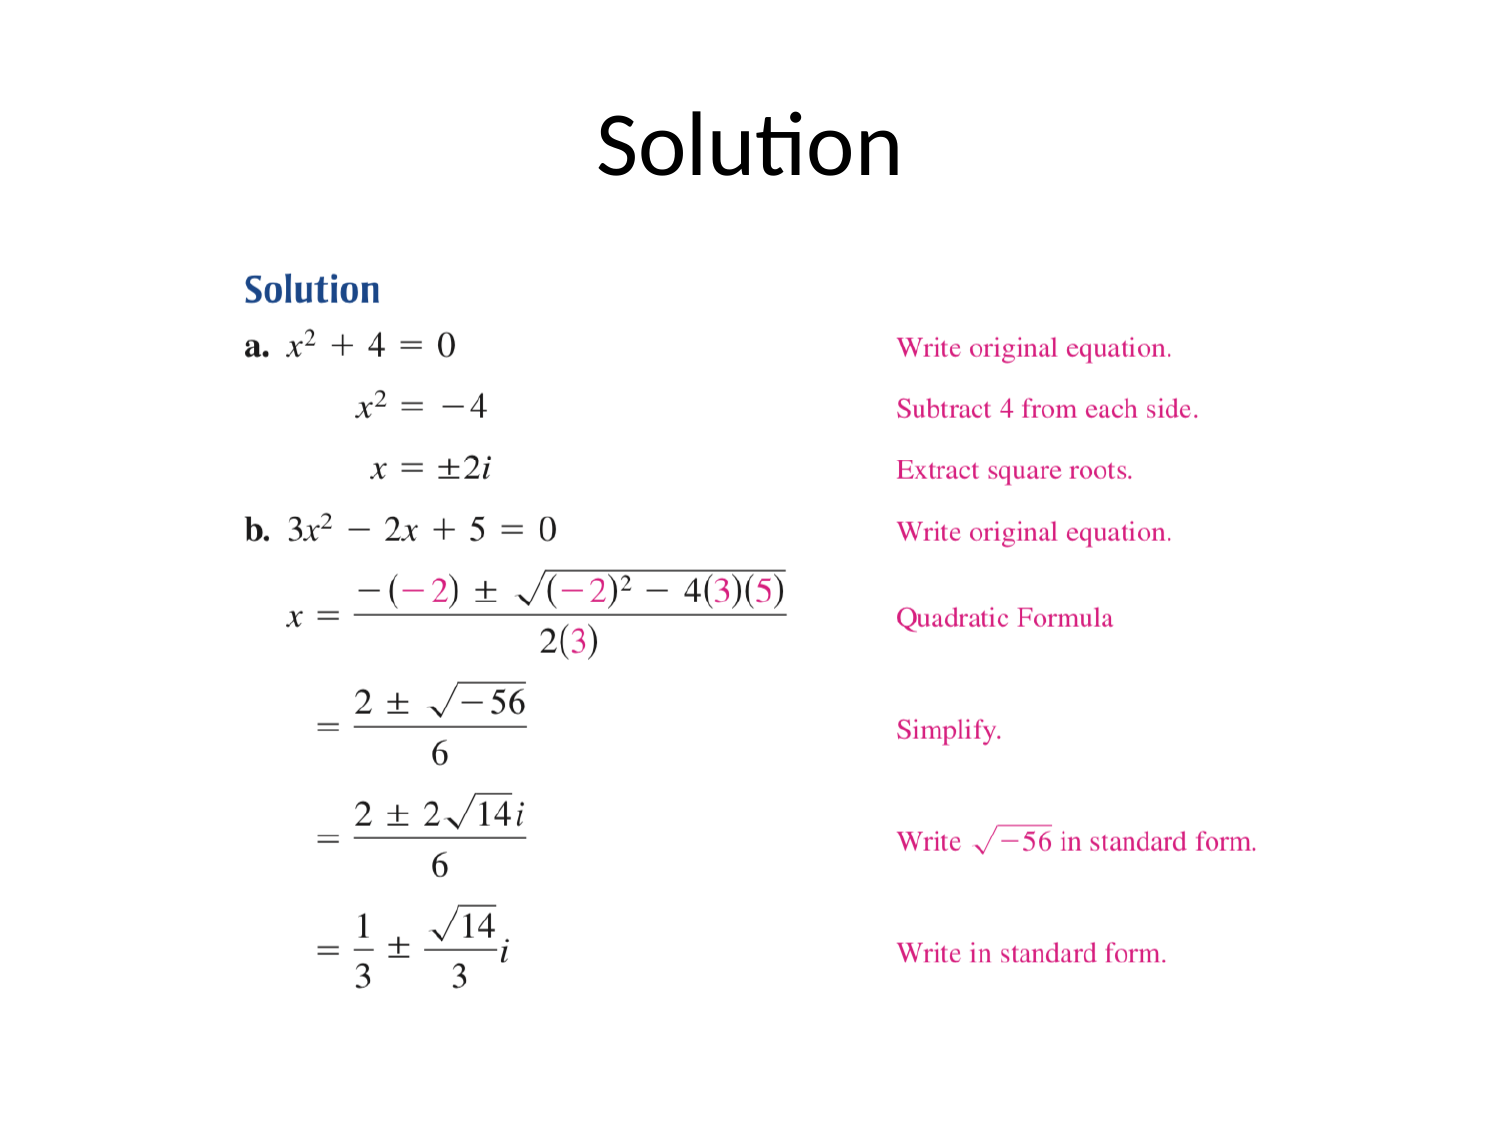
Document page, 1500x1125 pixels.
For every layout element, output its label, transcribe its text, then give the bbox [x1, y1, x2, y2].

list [74, 262, 1426, 1006]
title Solution [75, 45, 1425, 233]
